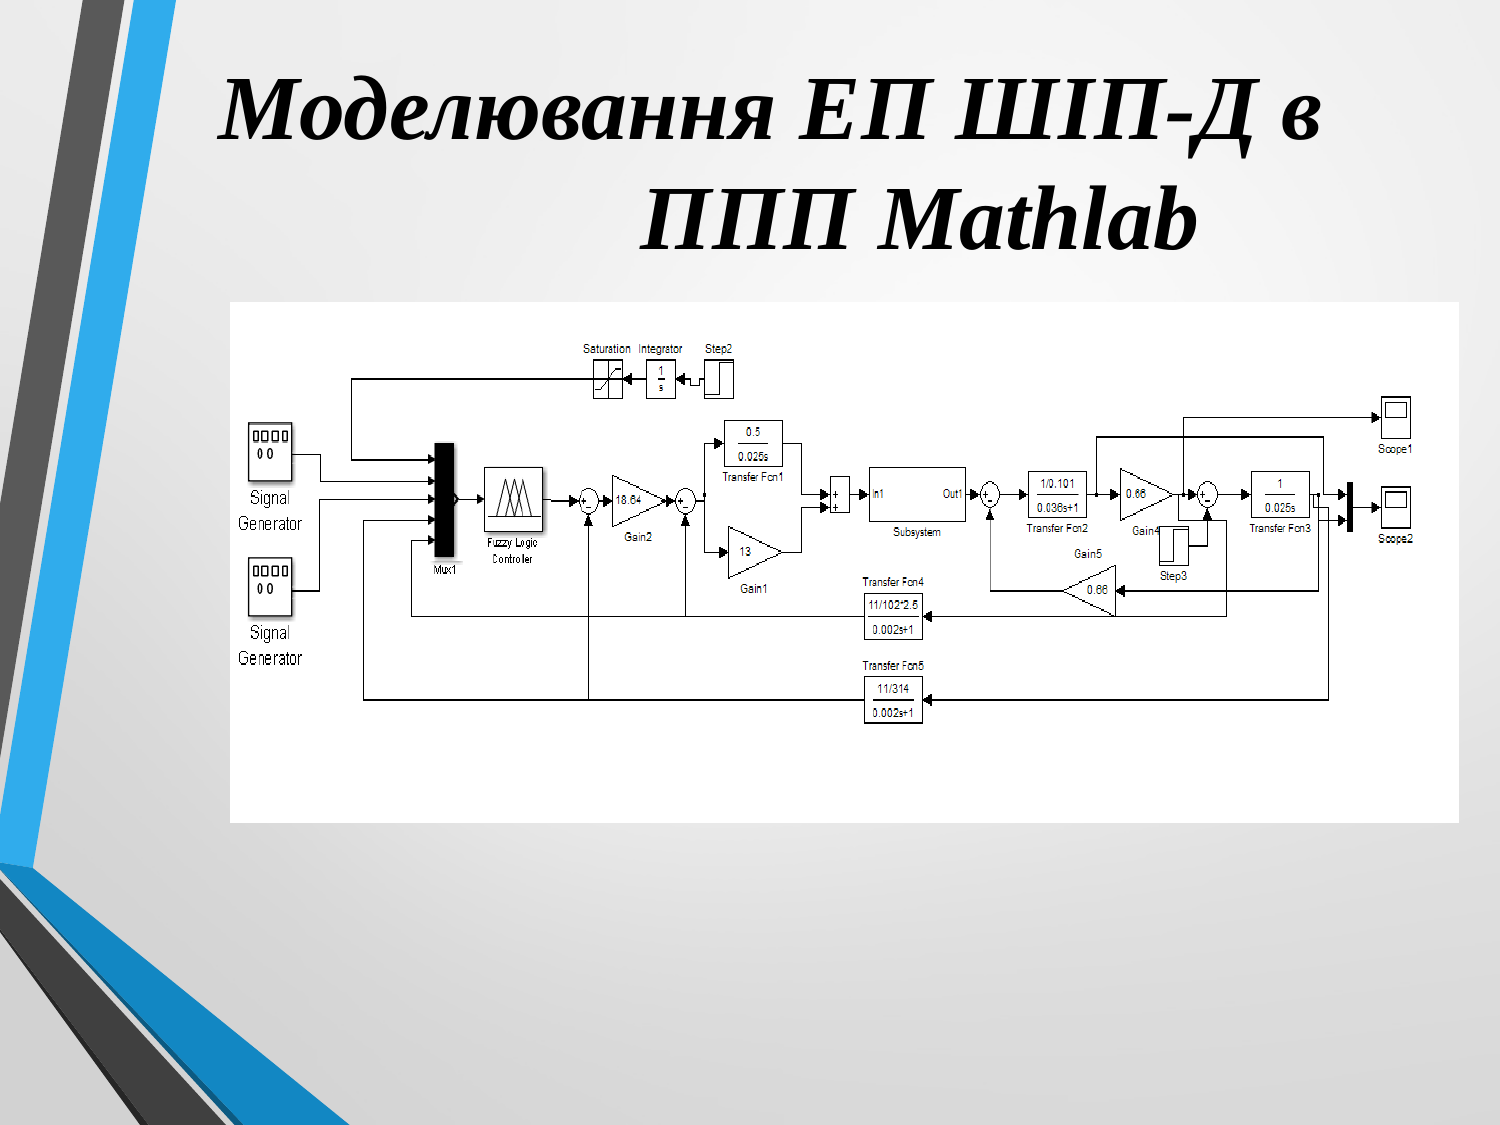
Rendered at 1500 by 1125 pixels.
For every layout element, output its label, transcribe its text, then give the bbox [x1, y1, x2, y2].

picture [229, 302, 1459, 823]
title Моделювання ЕП ШІП-Д в ППП Mathlab [171, 63, 1371, 252]
